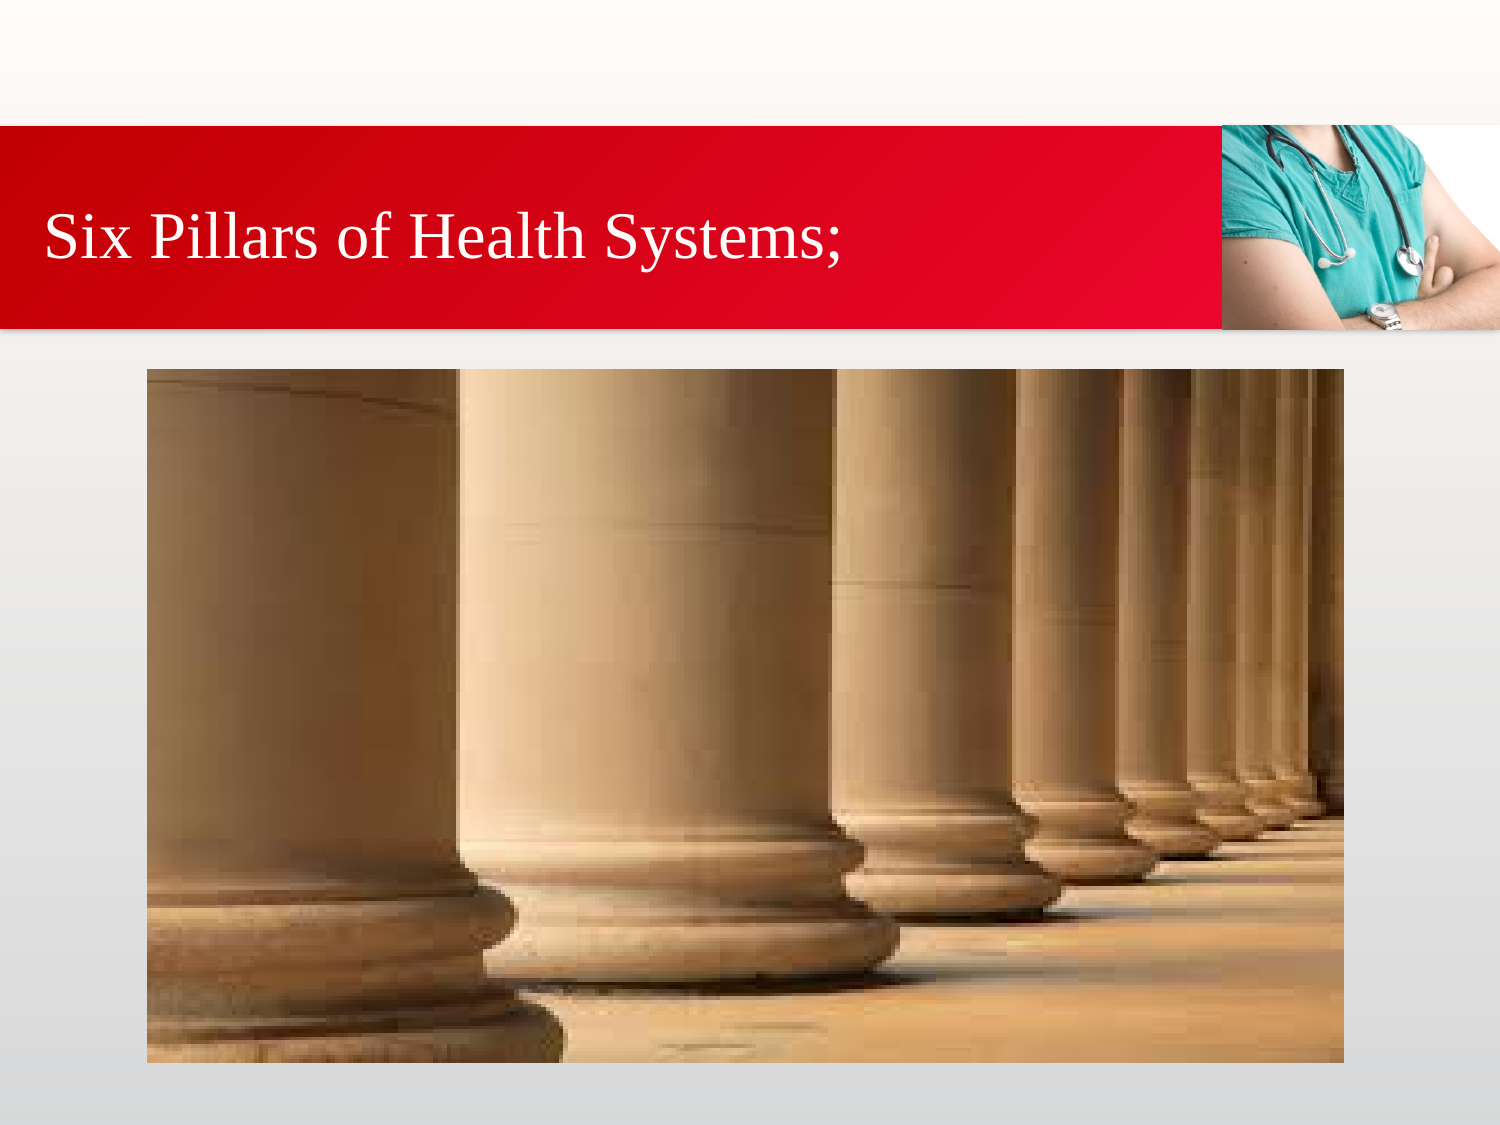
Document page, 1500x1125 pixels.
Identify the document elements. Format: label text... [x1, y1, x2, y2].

picture [1222, 125, 1500, 330]
picture [147, 368, 1344, 1063]
title Six Pillars of Health Systems; [29, 184, 1210, 277]
